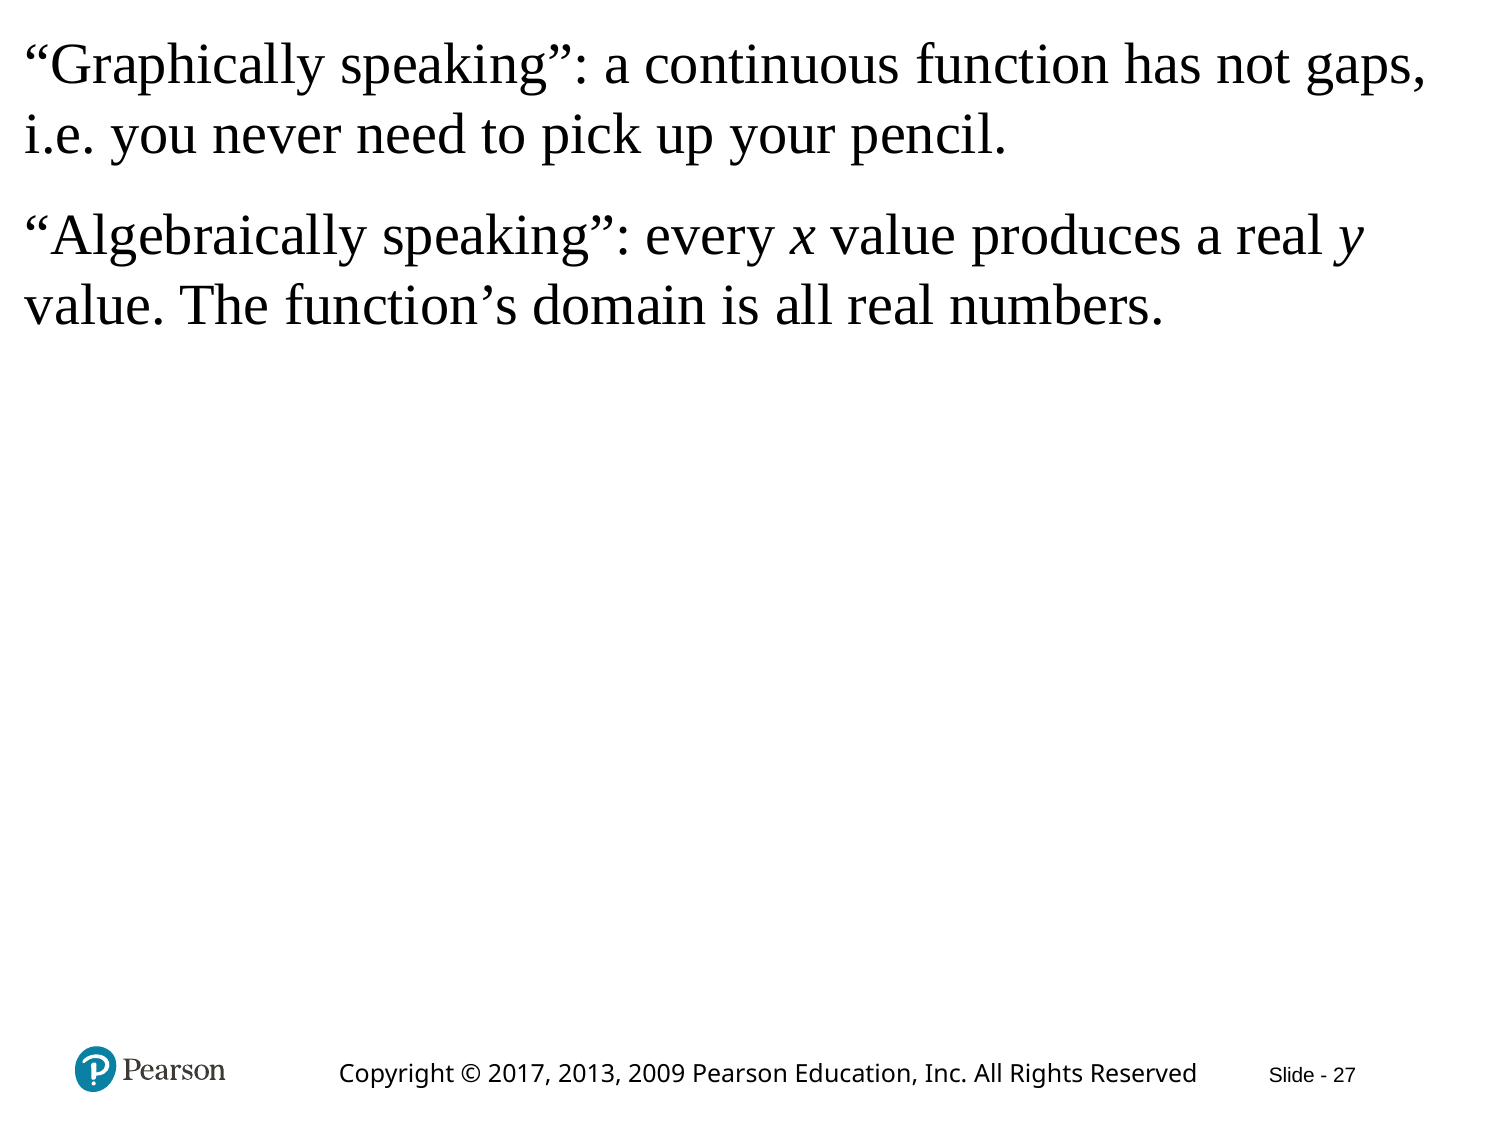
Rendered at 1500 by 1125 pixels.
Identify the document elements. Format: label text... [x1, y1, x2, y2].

list “Graphically speaking”: a continuous function has not gaps, i.e. you never need to pick up your pencil. “Algebraically speaking”: every x value produces a real y value. The function’s domain is all real numbers. [24, 24, 1475, 1038]
